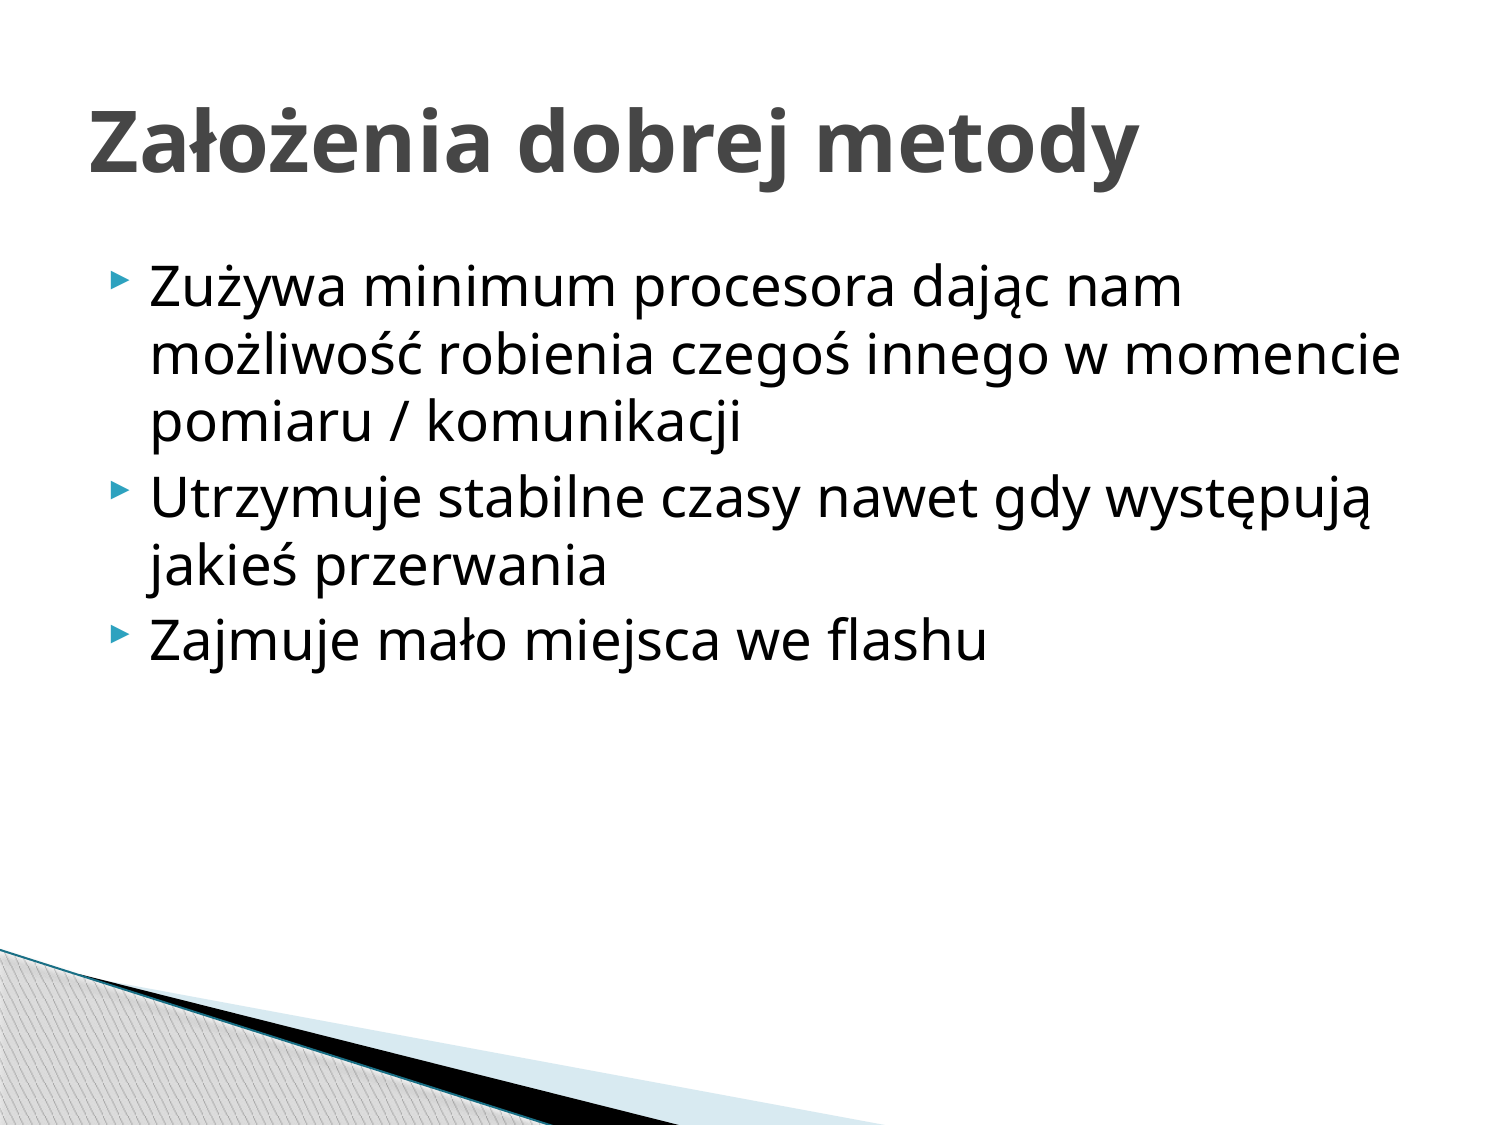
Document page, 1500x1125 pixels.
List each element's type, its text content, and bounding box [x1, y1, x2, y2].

title Założenia dobrej metody [75, 45, 1425, 233]
list Zużywa minimum procesora dając nam możliwość robienia czegoś innego w momencie pomiaru / komunikacji Utrzymuje stabilne czasy nawet gdy występują jakieś przerwania Zajmuje mało miejsca we flashu [75, 243, 1425, 986]
